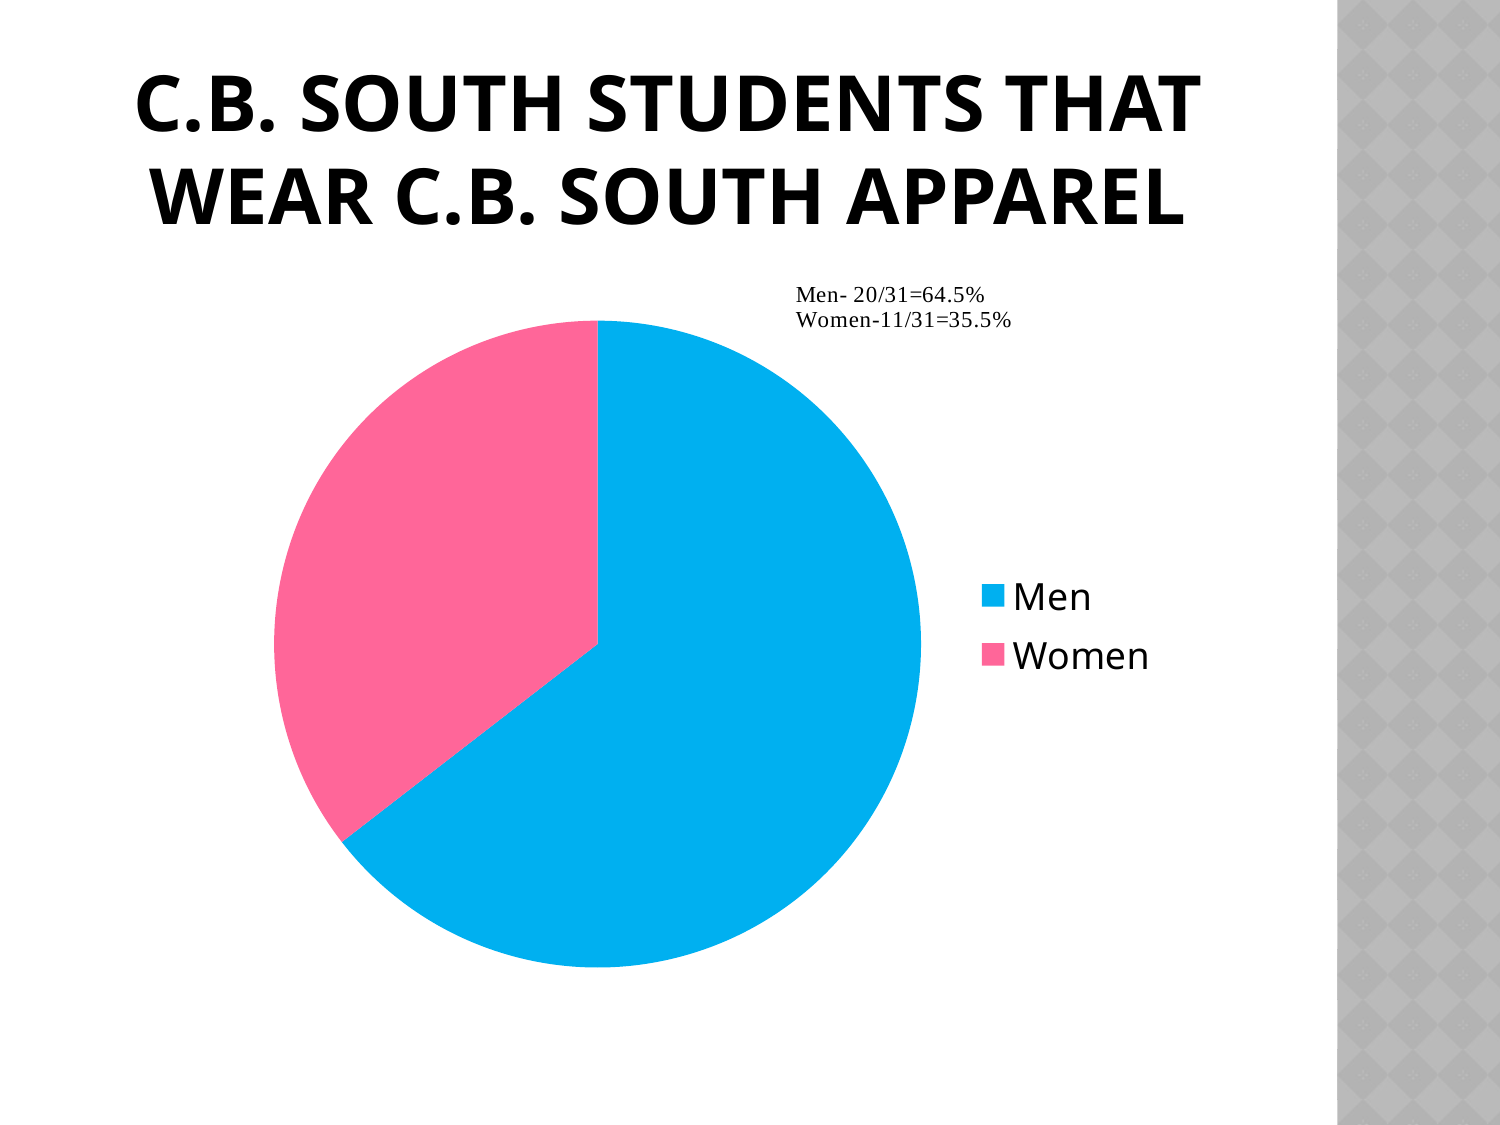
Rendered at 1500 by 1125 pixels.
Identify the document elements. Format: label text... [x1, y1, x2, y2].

title C.B. South Students That Wear C.B. South Apparel [75, 52, 1263, 240]
chart [224, 274, 1176, 976]
